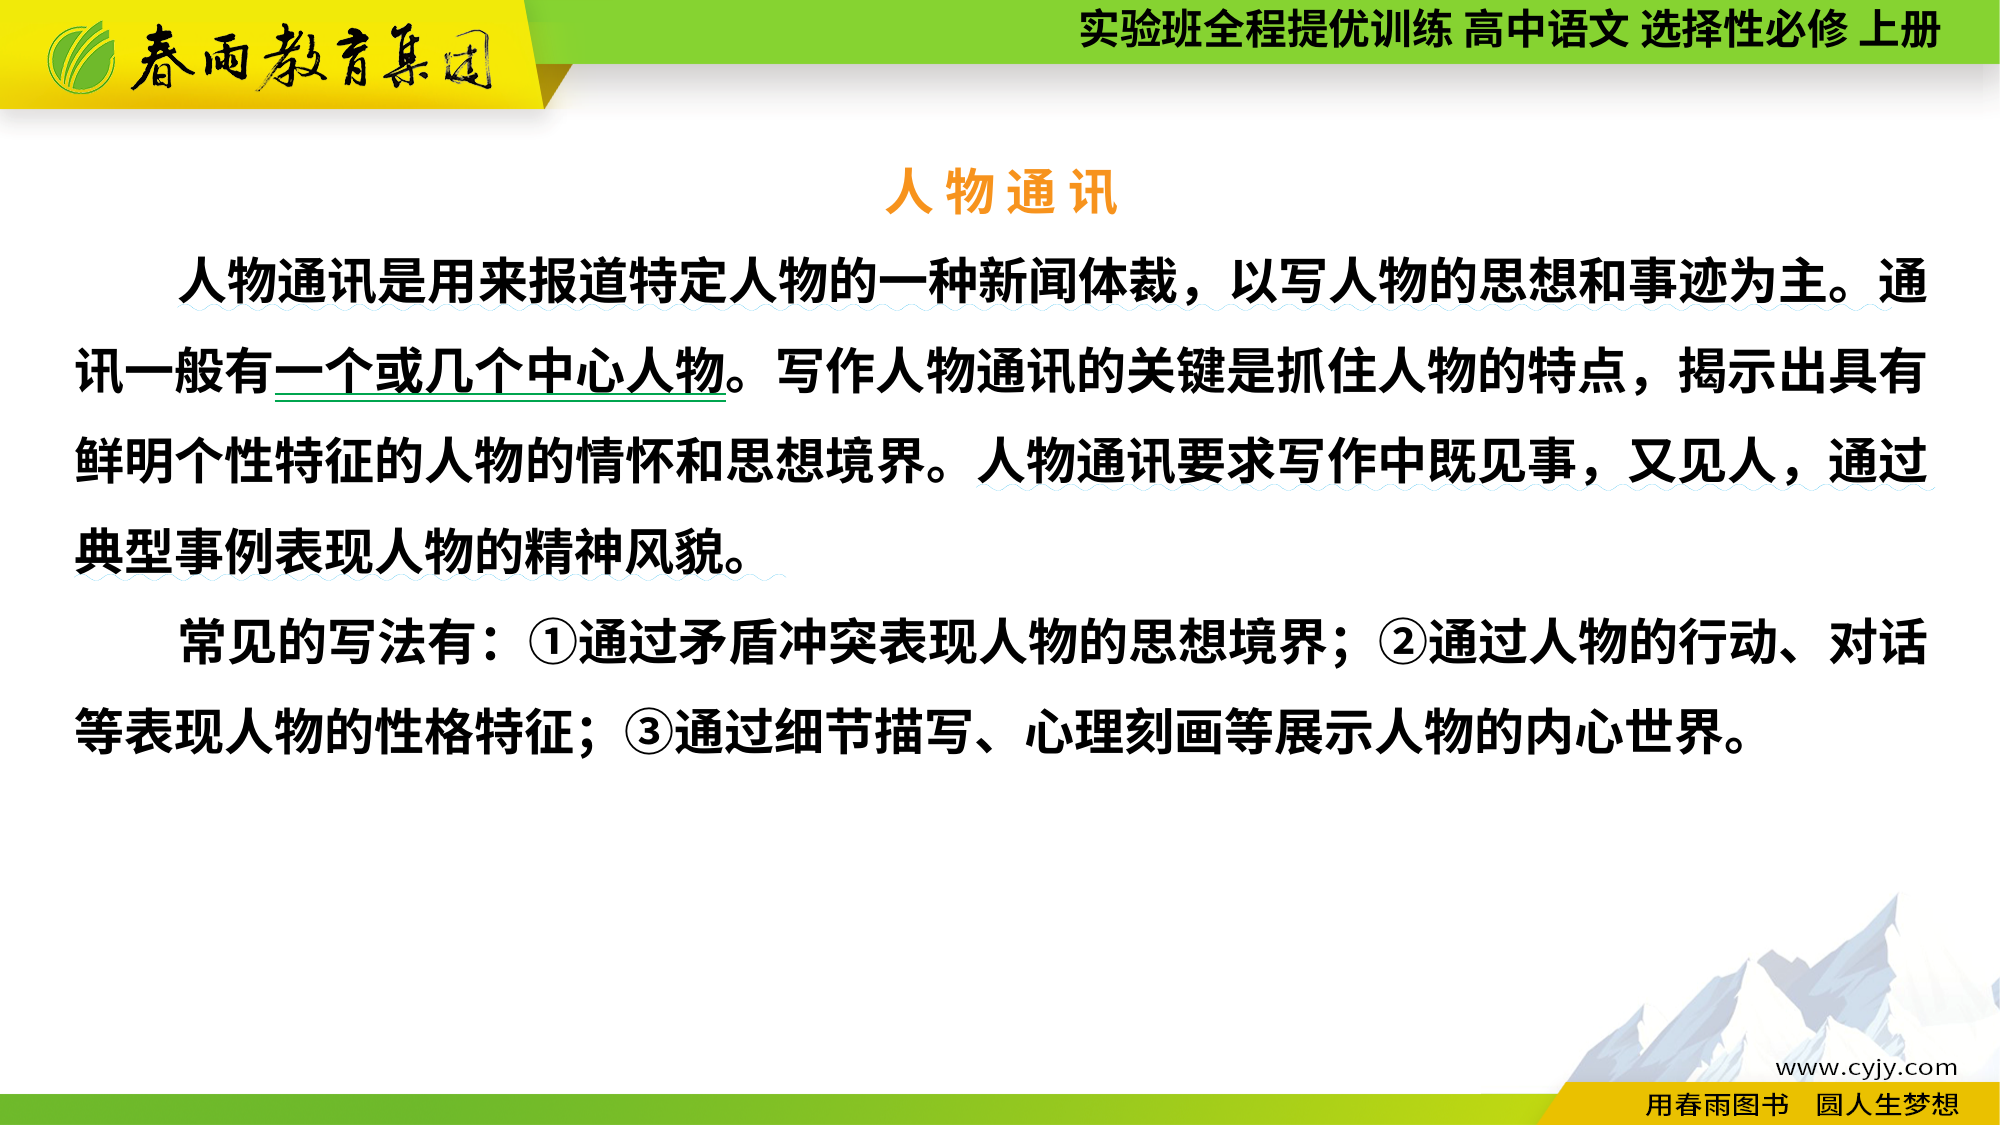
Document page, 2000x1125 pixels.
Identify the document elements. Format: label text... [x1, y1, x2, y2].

picture [0, 0, 2000, 1125]
list 人 物 通 讯 人物通讯是用来报道特定人物的一种新闻体裁，以写人物的思想和事迹为主。通讯一般有一个或几个中心人物。写作人物通讯的关键是抓住人物的特点，揭示出具有鲜明个性特征的人物的情怀和思想境界。人物通讯要求写作中既见事，又见人，通过典型事例表现人物的精神风貌。 常见的写法有：①通过矛盾冲突表现人物的思想境界；②通过人物的行动、对话等表现人物的性格特征；③通过细节描写、心理刻画等展示人物的内心世界。 [59, 122, 1944, 774]
